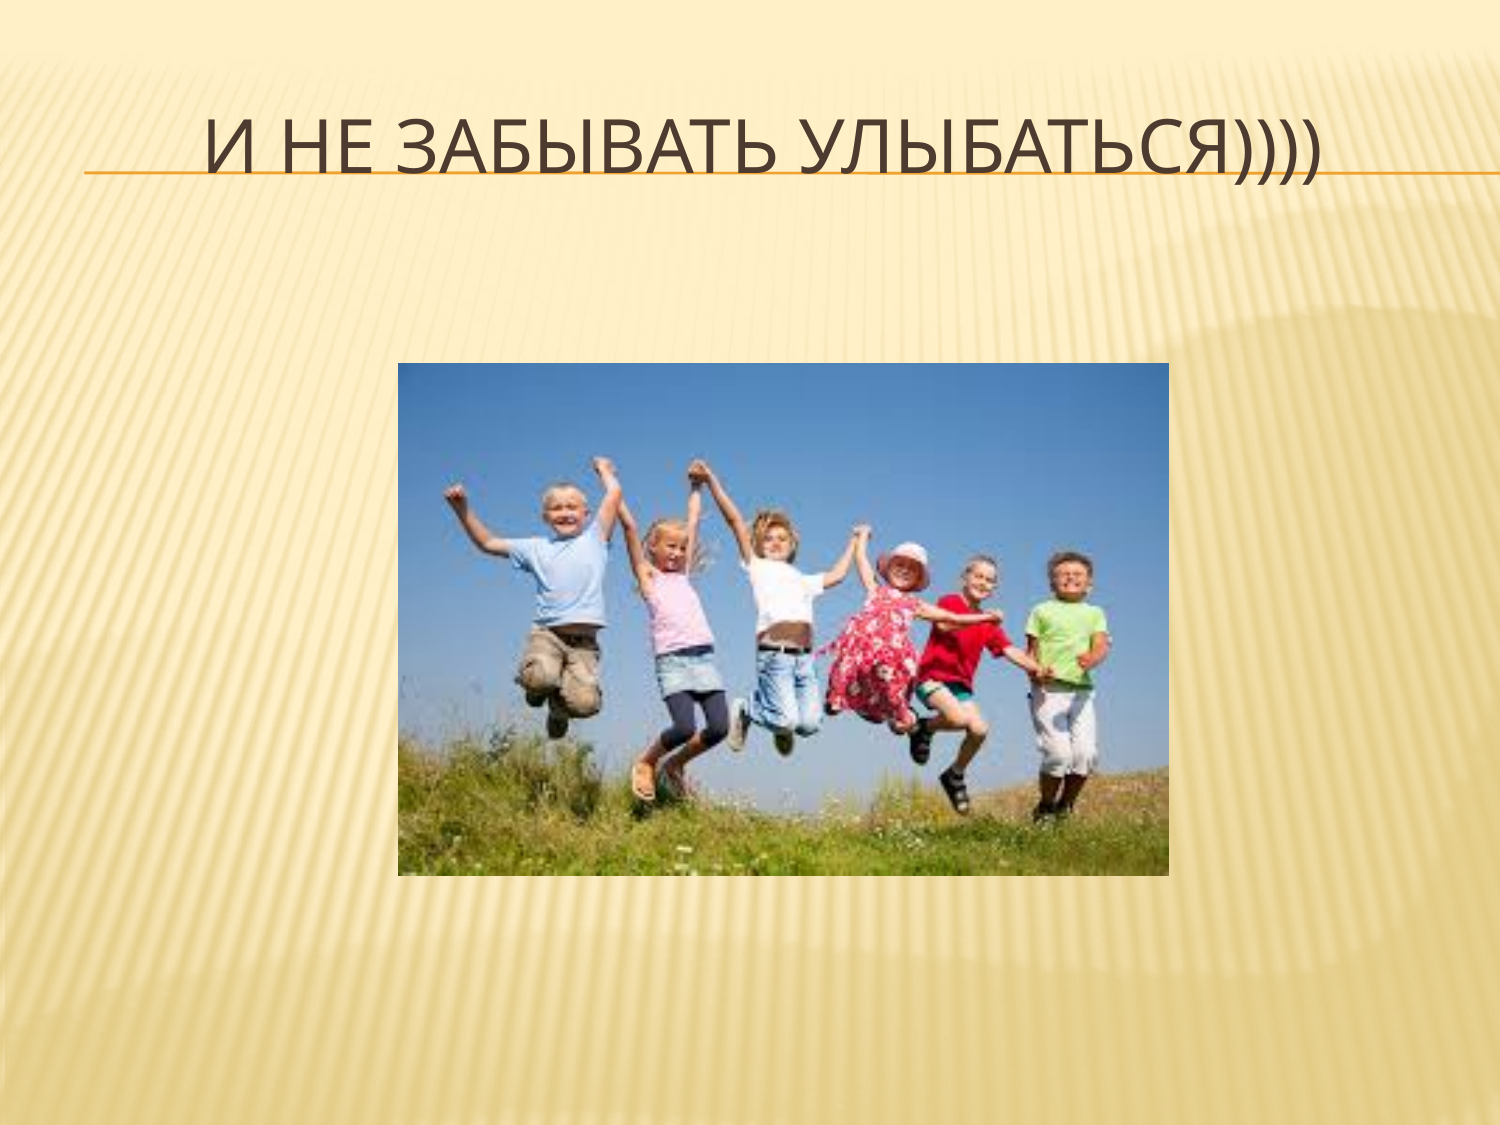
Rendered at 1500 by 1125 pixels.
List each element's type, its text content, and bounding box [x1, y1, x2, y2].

title И не забывать улыбаться)))) [50, 75, 1475, 213]
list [398, 362, 1169, 876]
